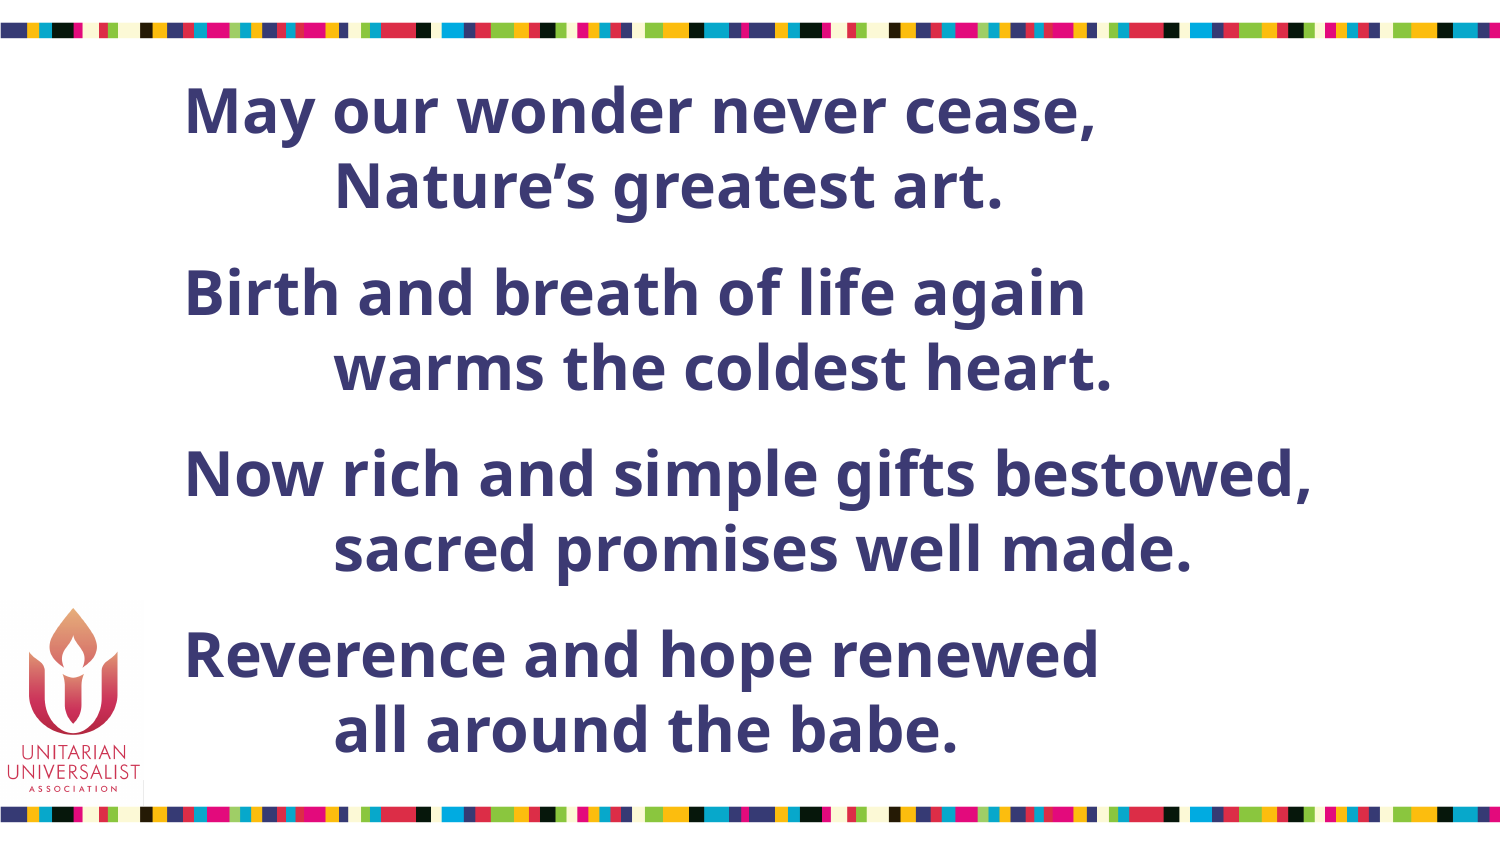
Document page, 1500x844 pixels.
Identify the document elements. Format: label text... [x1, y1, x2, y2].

text_box May our wonder never cease, Nature’s greatest art. Birth and breath of life again warms the coldest heart. Now rich and simple gifts bestowed, sacred promises well made. Reverence and hope renewed all around the babe. [168, 56, 1421, 780]
picture [0, 22, 1500, 40]
picture [0, 600, 1500, 824]
